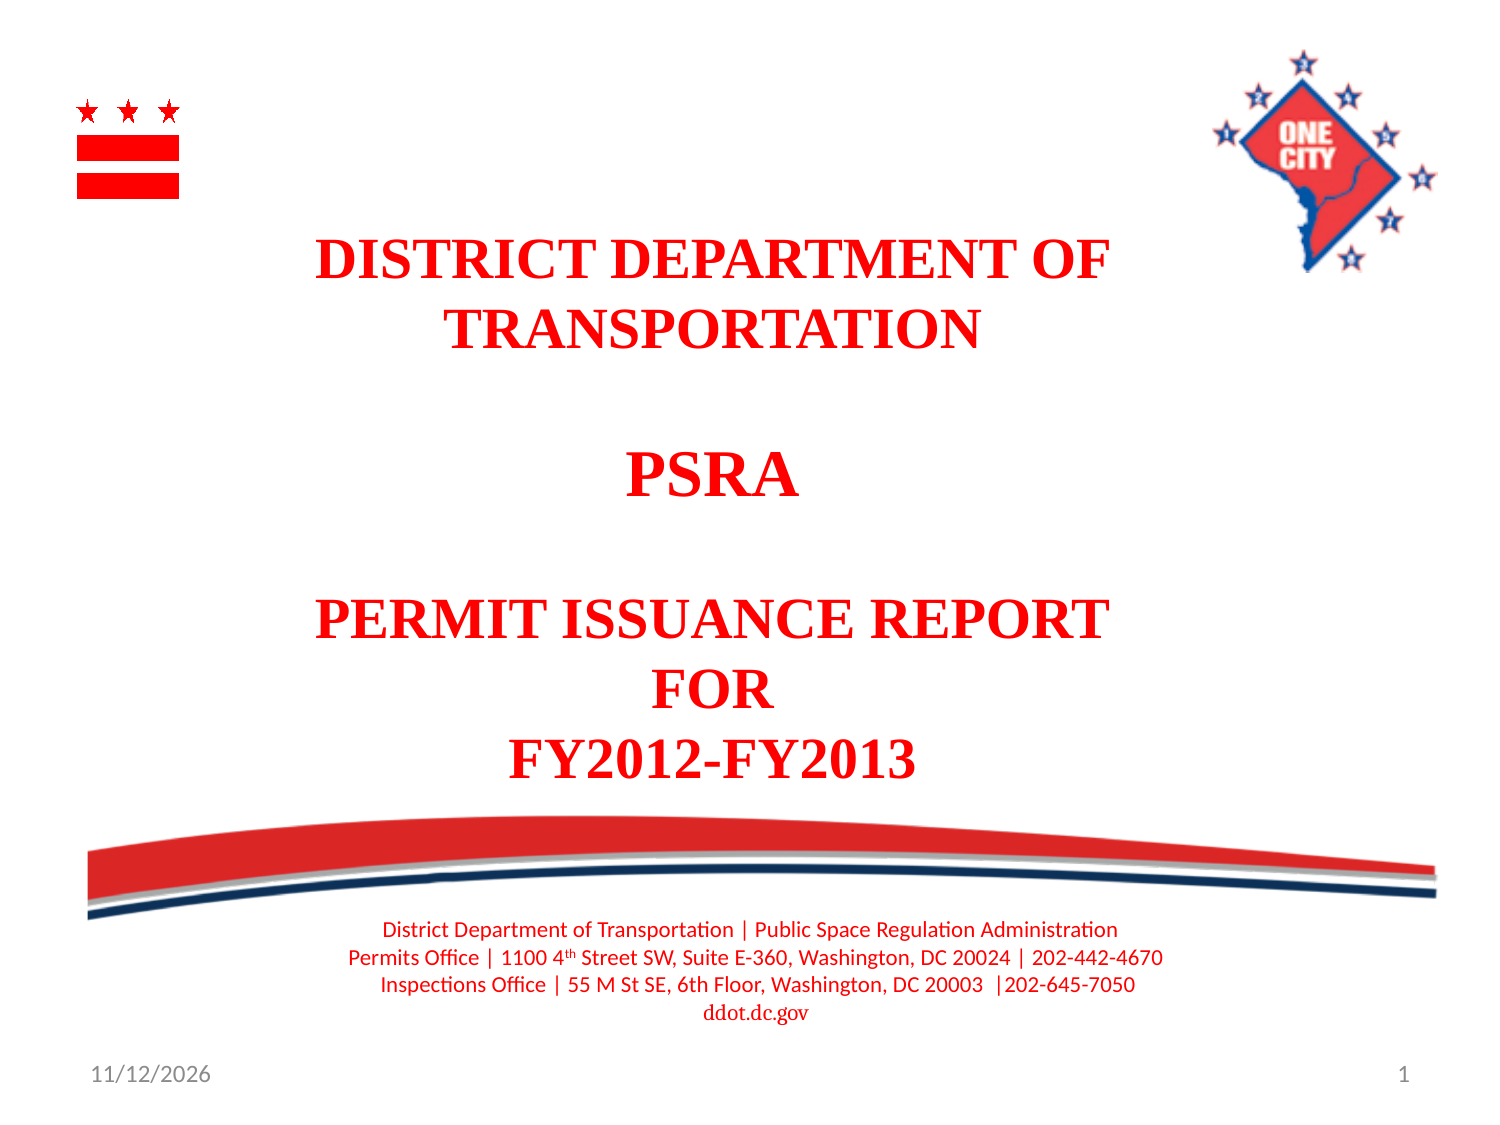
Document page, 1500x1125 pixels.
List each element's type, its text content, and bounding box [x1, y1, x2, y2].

picture [87, 812, 1440, 951]
text_box District Department of Transportation | Public Space Regulation Administration Permits Office | 1100 4th Street SW, Suite E-360, Washington, DC 20024 | 202-442-4670 Inspections Office | 55 M St SE, 6th Floor, Washington, DC 20003 |202-645-7050 ddot.dc.gov [62, 899, 1450, 1050]
picture [1212, 49, 1438, 274]
slide_number 1 [1074, 1042, 1425, 1103]
text_box DISTRICT DEPARTMENT OF TRANSPORTATION PSRA PERMIT ISSUANCE REPORT FOR FY2012-FY2013 [162, 212, 1263, 798]
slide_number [75, 1042, 425, 1103]
picture [74, 99, 180, 202]
